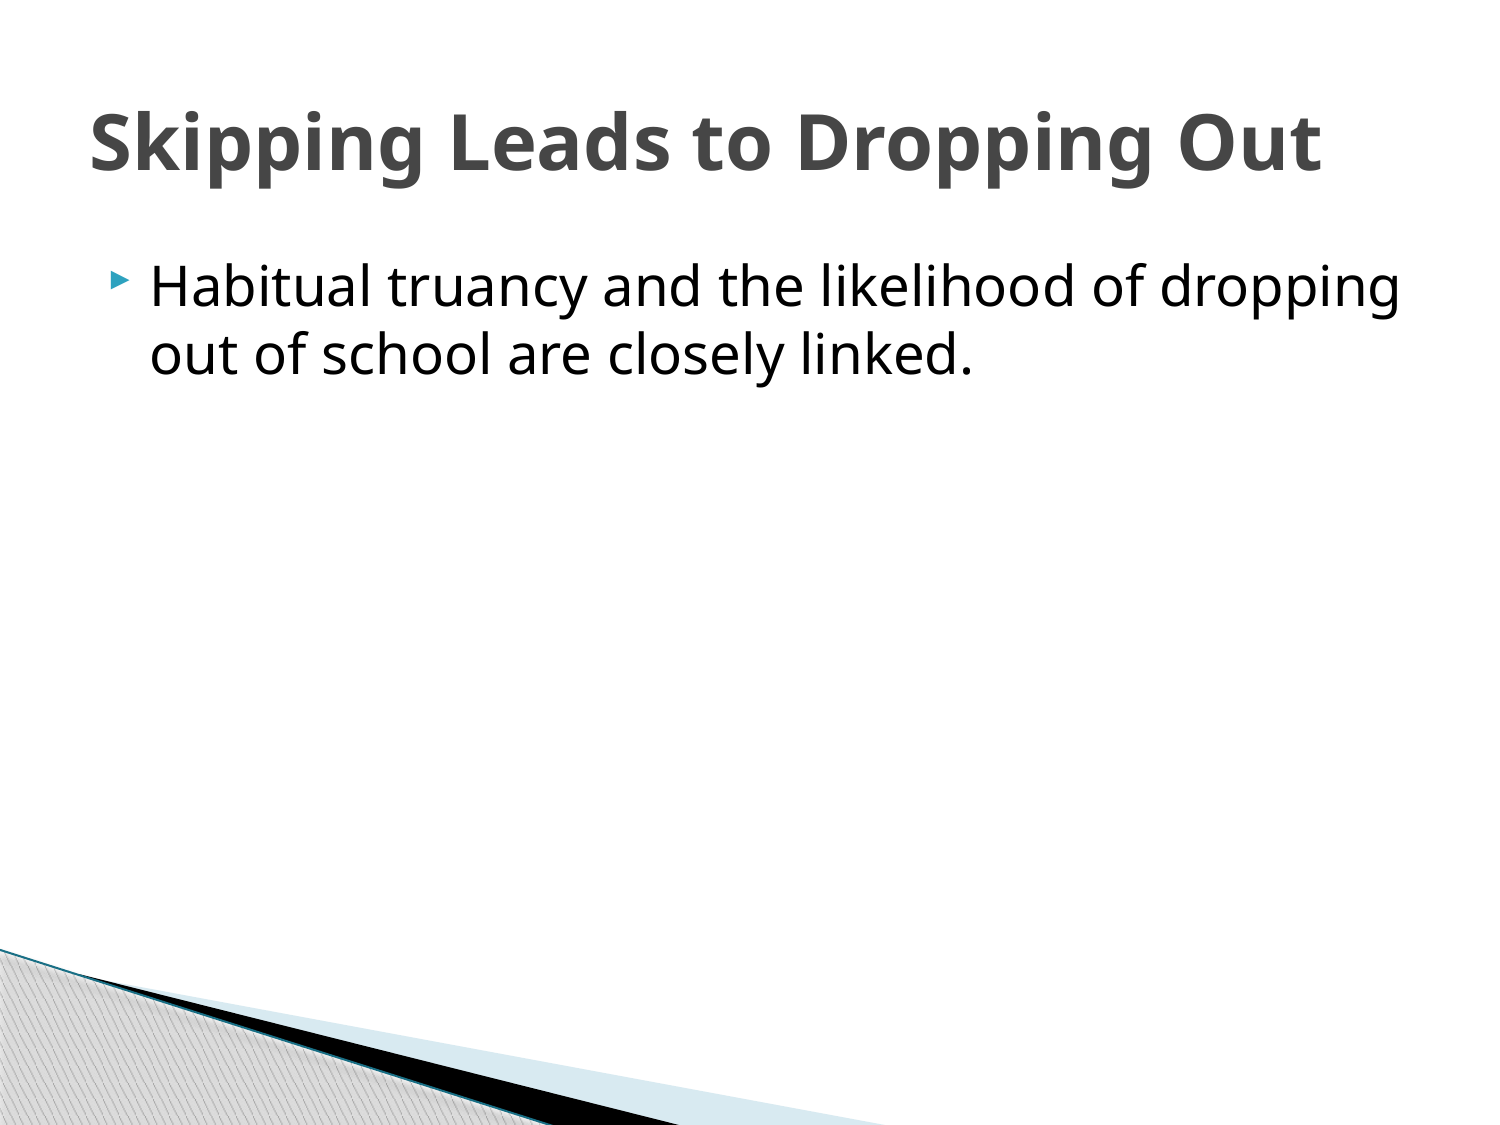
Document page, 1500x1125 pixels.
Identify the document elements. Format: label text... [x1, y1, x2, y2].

title Skipping Leads to Dropping Out [75, 45, 1425, 233]
list Habitual truancy and the likelihood of dropping out of school are closely linked. [75, 243, 1425, 986]
